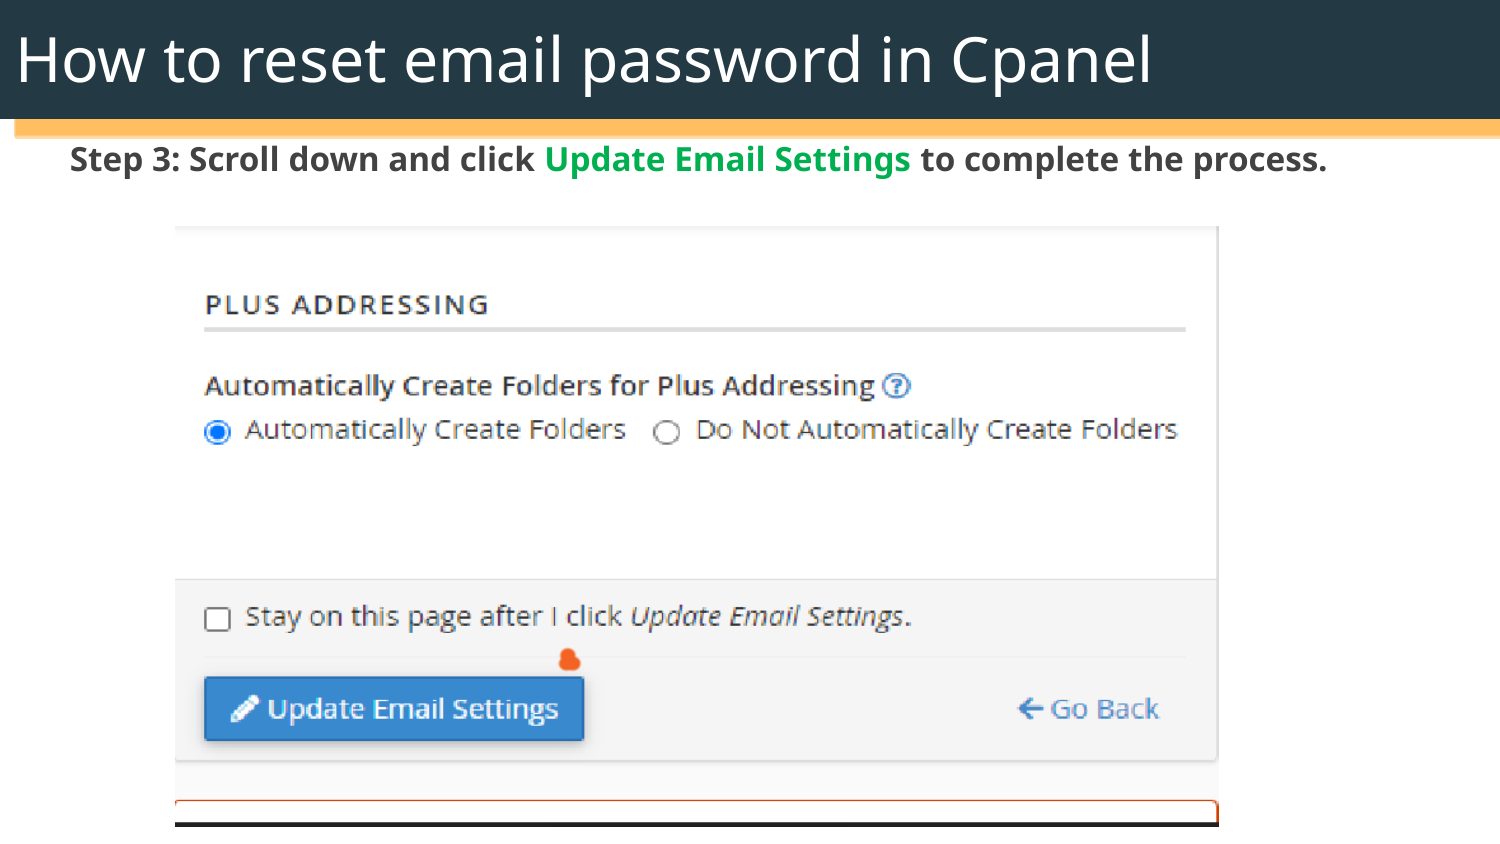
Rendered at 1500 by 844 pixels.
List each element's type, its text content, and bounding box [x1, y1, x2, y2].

text_box How to reset email password in Cpanel [0, 0, 1500, 119]
text_box Step 3: Scroll down and click Update Email Settings to complete the process. [55, 103, 1495, 827]
picture [174, 225, 1219, 828]
